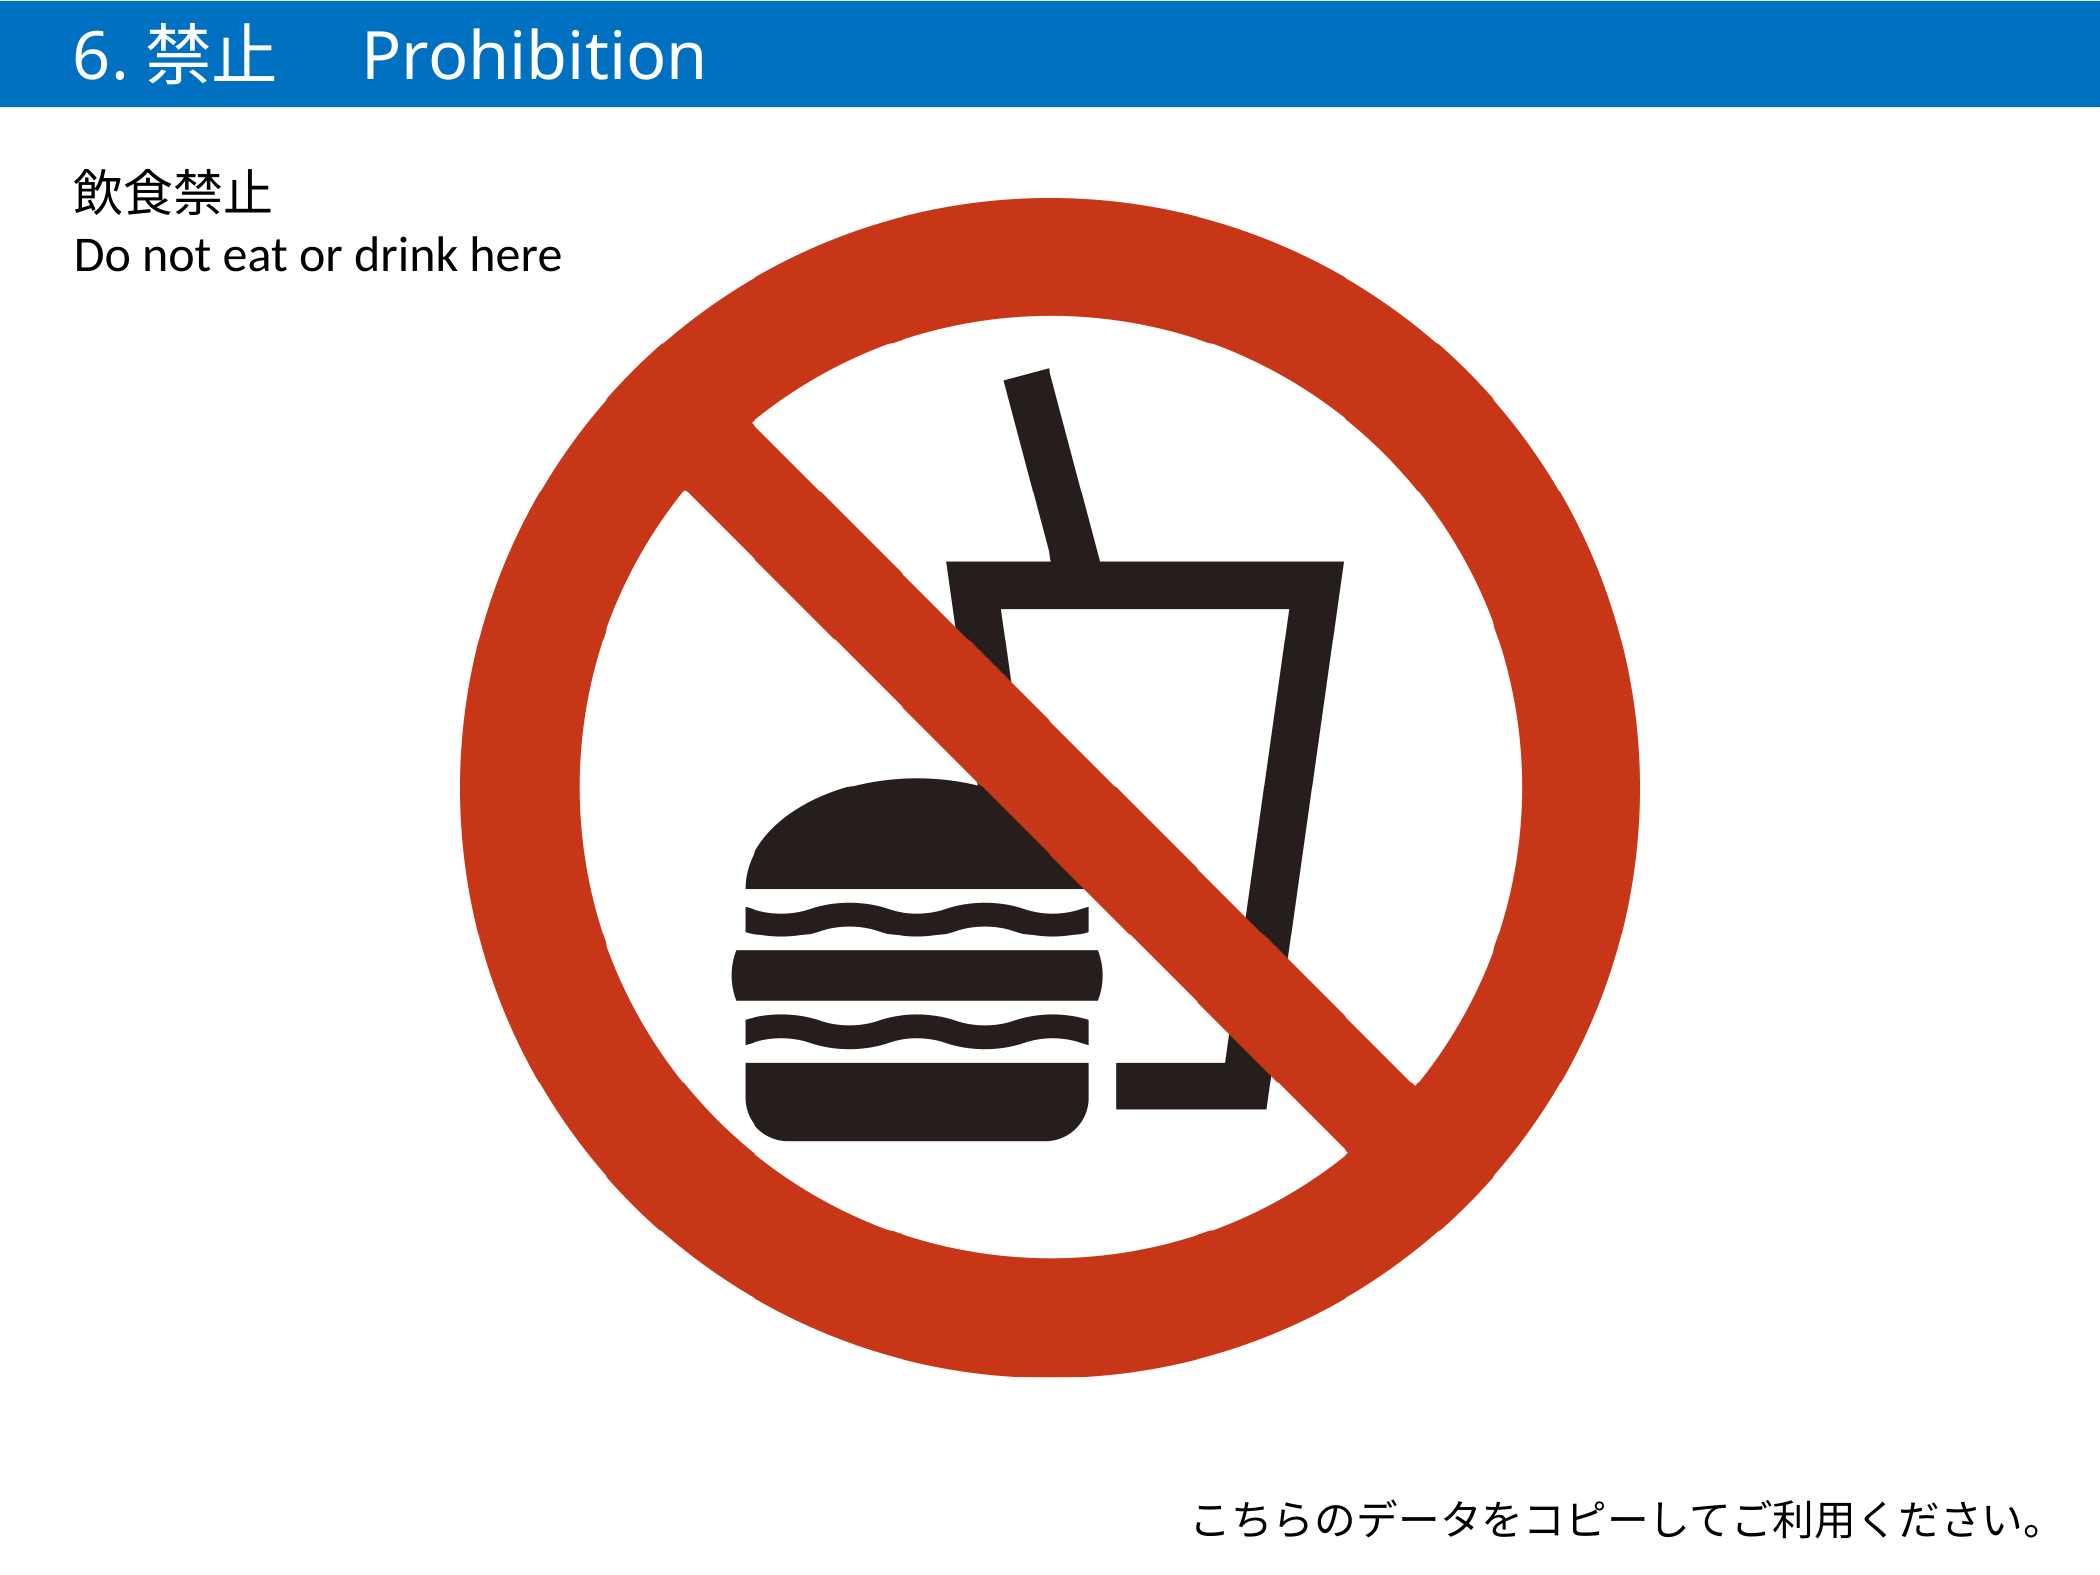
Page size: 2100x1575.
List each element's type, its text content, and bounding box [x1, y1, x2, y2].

text_box 6.禁止 Prohibition [58, 5, 724, 101]
text_box [0, 0, 2100, 108]
text_box 飲食禁止 Do not eat or drink here [59, 153, 578, 289]
text_box こちらのデータをコピーしてご利用ください。 [1174, 1486, 2081, 1552]
picture [459, 196, 1641, 1378]
